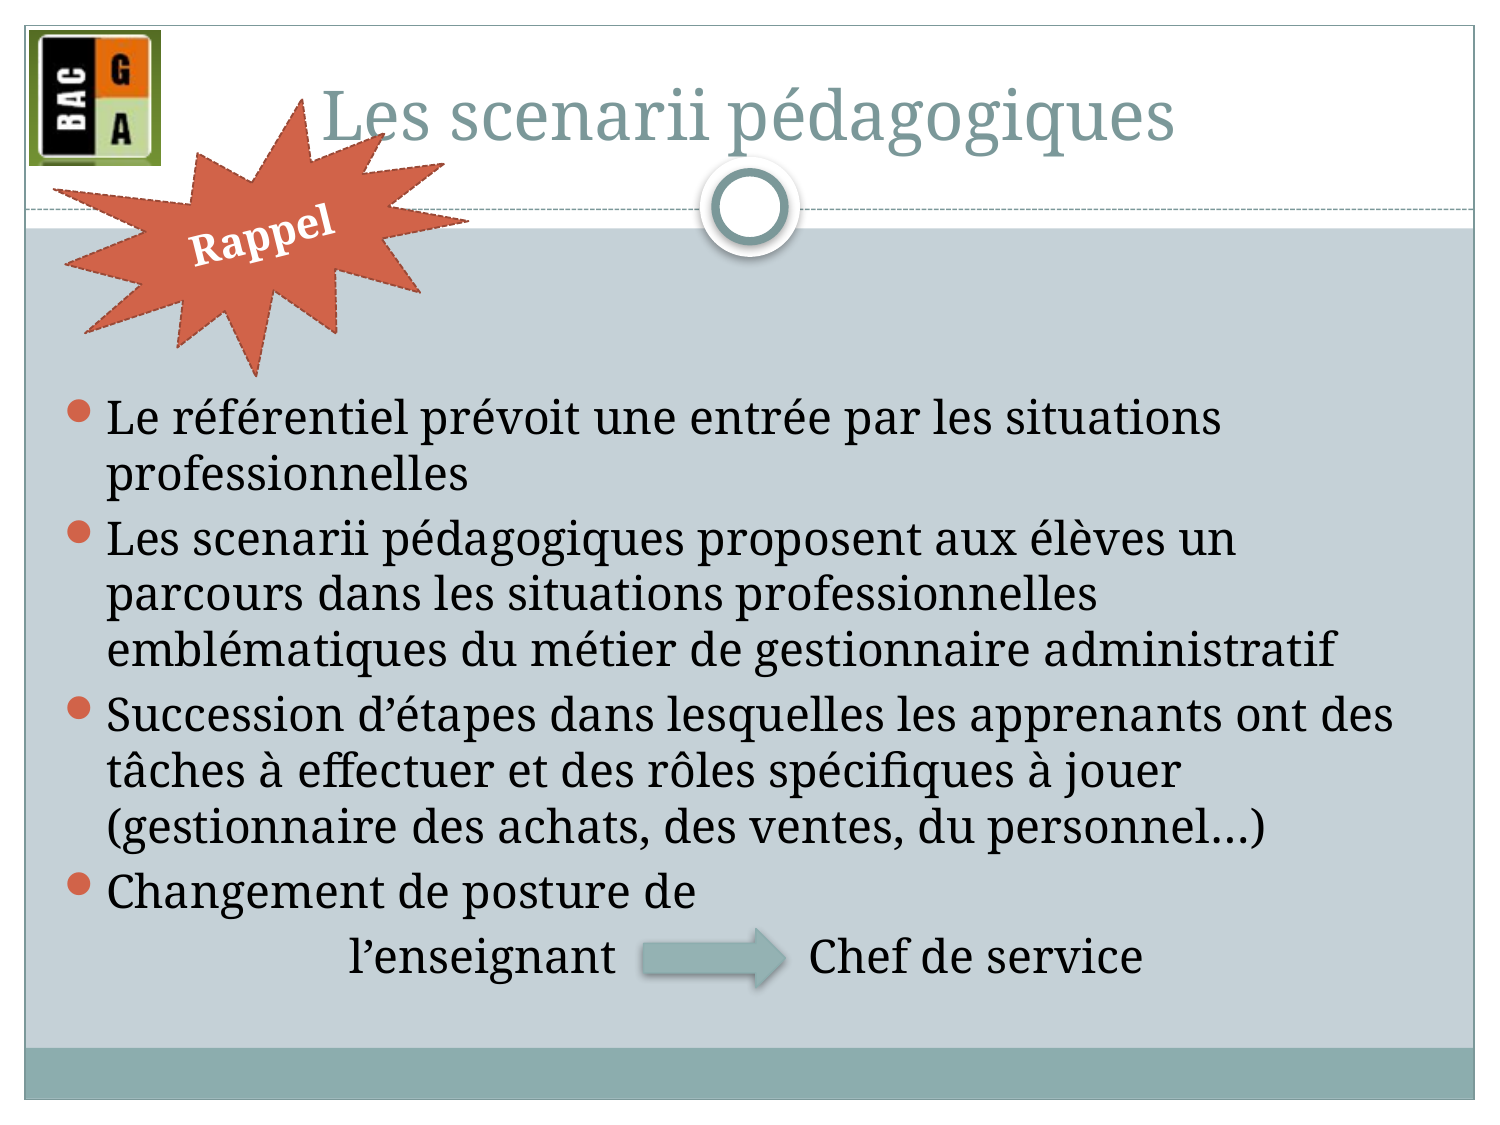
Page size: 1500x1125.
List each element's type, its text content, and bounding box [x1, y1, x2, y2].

text_box [642, 927, 786, 989]
text_box Rappel [52, 98, 470, 378]
list Le référentiel prévoit une entrée par les situations professionnelles Les scenarii pédagogiques proposent aux élèves un parcours dans les situations professionnelles emblématiques du métier de gestionnaire administratif Succession d’étapes dans lesquelles les apprenants ont des tâches à effectuer et des rôles spécifiques à jouer (gestionnaire des achats, des ventes, du personnel…) Changement de posture de l’enseignant Chef de service [49, 250, 1445, 1001]
picture [29, 30, 161, 166]
title Les scenarii pédagogiques [166, 37, 1450, 162]
